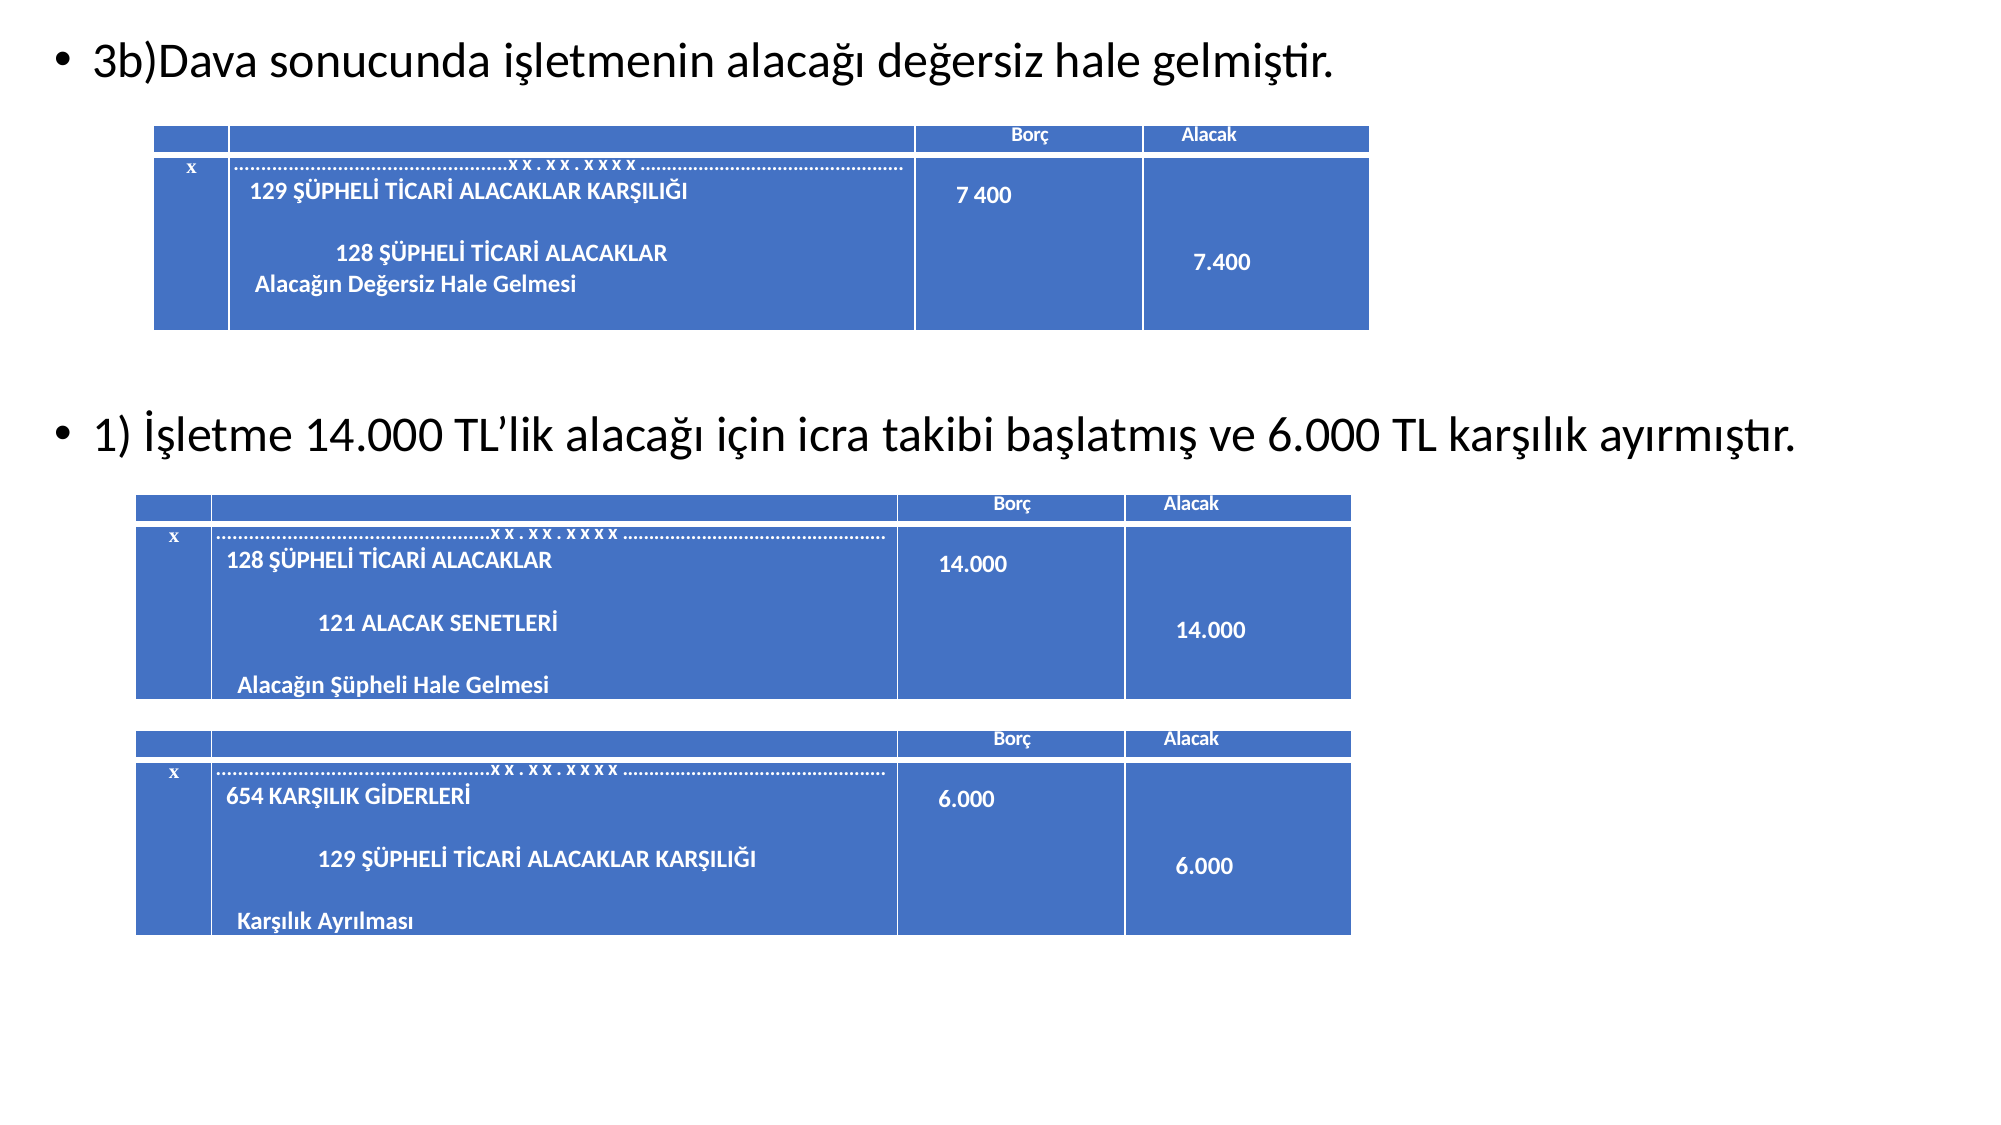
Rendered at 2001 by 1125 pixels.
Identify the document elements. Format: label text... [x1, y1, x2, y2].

table_header Borç [898, 495, 1124, 521]
table_cell ..................................................xx.xx.xxxx.................................................. 654 KARŞILIK GİDERLERİ 129 ŞÜPHELİ TİCARİ ALACAKLAR KARŞILIĞI Karşılık Ayrılması [212, 763, 897, 935]
table_cell x [136, 527, 211, 699]
table_cell 14.000 [898, 527, 1124, 699]
table_header [212, 731, 897, 757]
table_cell 14.000 [1126, 527, 1351, 699]
table_cell x [136, 763, 211, 935]
table_header Alacak [1126, 731, 1351, 757]
table_cell 7.400 [1144, 158, 1369, 330]
table_header [136, 731, 211, 757]
table_header [212, 495, 897, 521]
table_header Borç [898, 731, 1124, 757]
table_cell x [154, 158, 228, 330]
table_header Borç [916, 126, 1142, 152]
table_header [154, 126, 228, 152]
table_cell 6.000 [1126, 763, 1351, 935]
list 3b)Dava sonucunda işletmenin alacağı değersiz hale gelmiştir. 1) İşletme 14.000 TL’lik alacağı için icra takibi başlatmış ve 6.000 TL karşılık ayırmıştır. [39, 26, 1975, 1092]
table_cell ..................................................xx.xx.xxxx.................................................. 129 ŞÜPHELİ TİCARİ ALACAKLAR KARŞILIĞI 128 ŞÜPHELİ TİCARİ ALACAKLAR Alacağın Değersiz Hale Gelmesi [230, 158, 914, 330]
table_cell ..................................................xx.xx.xxxx.................................................. 128 ŞÜPHELİ TİCARİ ALACAKLAR 121 ALACAK SENETLERİ Alacağın Şüpheli Hale Gelmesi [212, 527, 897, 699]
table_header Alacak [1126, 495, 1351, 521]
table_cell 7 400 [916, 158, 1142, 330]
table_header [136, 495, 211, 521]
table_cell 6.000 [898, 763, 1124, 935]
table_header Alacak [1144, 126, 1369, 152]
table_header [230, 126, 914, 152]
